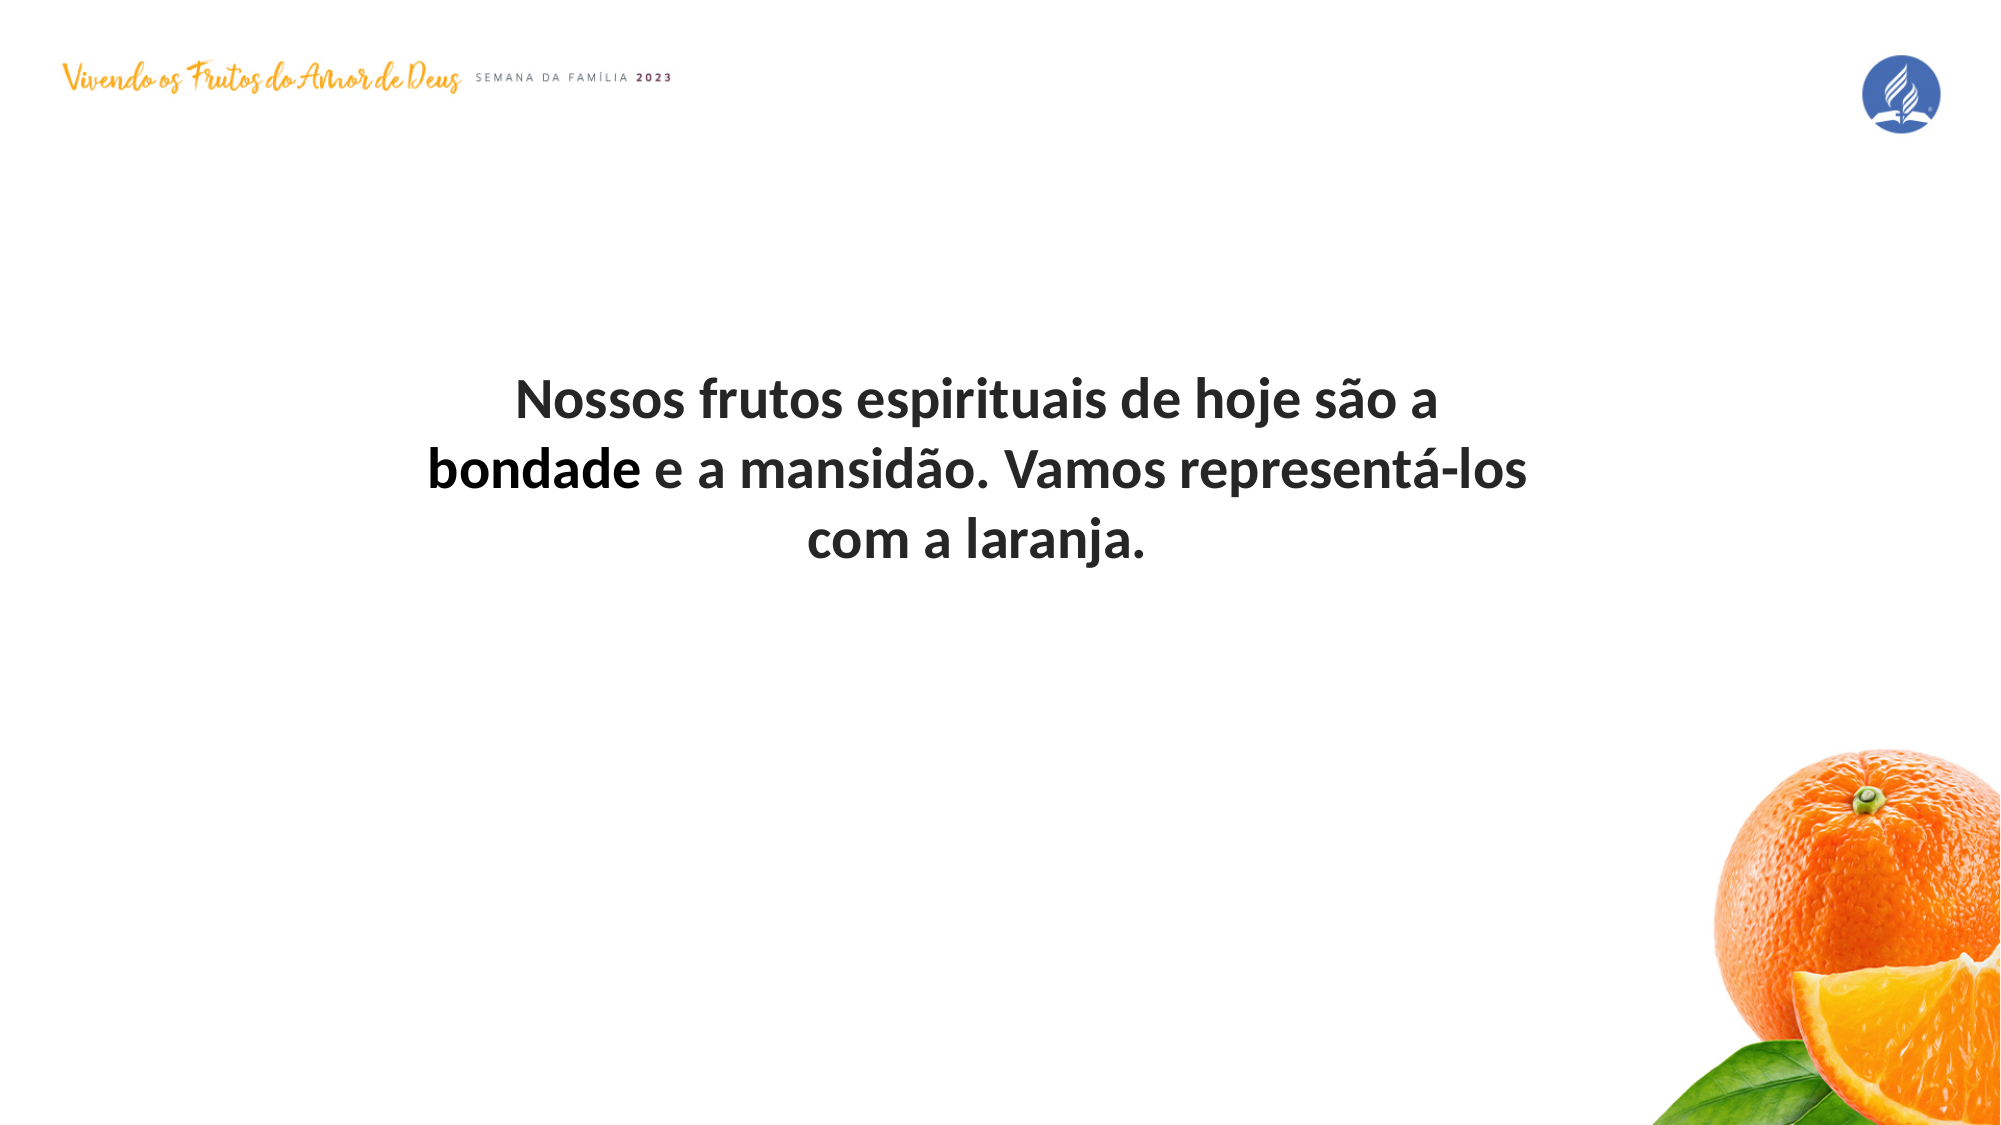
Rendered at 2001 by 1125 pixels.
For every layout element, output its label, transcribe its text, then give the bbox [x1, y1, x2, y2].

picture [0, 0, 2001, 1125]
text_box Nossos frutos espirituais de hoje são a bondade e a mansidão. Vamos representá-los com a laranja. [391, 352, 1609, 768]
